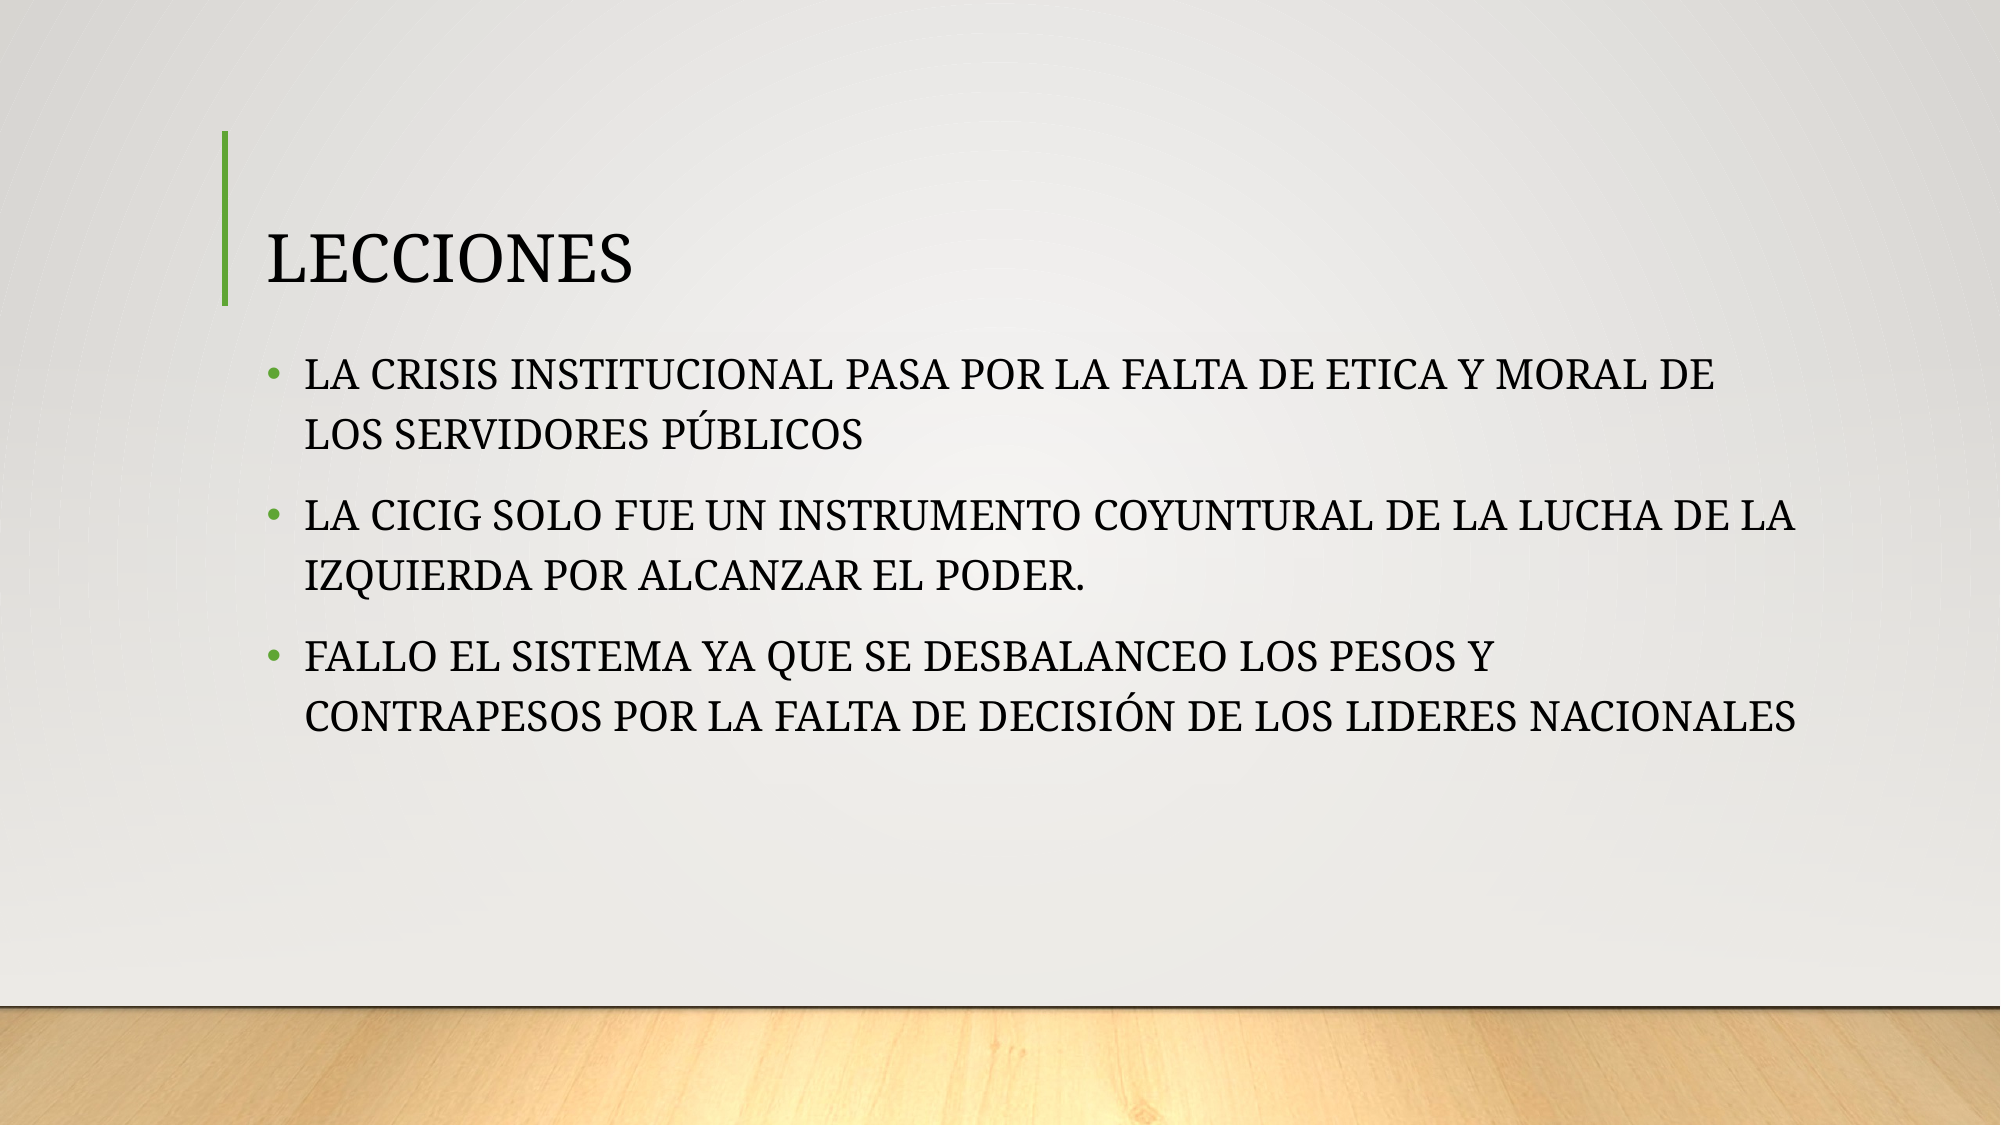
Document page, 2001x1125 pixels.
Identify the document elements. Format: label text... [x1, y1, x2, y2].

picture [0, 1006, 2000, 1125]
list LA CRISIS INSTITUCIONAL PASA POR LA FALTA DE ETICA Y MORAL DE LOS SERVIDORES PÚBLICOS LA CICIG SOLO FUE UN INSTRUMENTO COYUNTURAL DE LA LUCHA DE LA IZQUIERDA POR ALCANZAR EL PODER. FALLO EL SISTEMA YA QUE SE DESBALANCEO LOS PESOS Y CONTRAPESOS POR LA FALTA DE DECISIÓN DE LOS LIDERES NACIONALES [251, 330, 1814, 897]
title LECCIONES [251, 131, 1814, 305]
